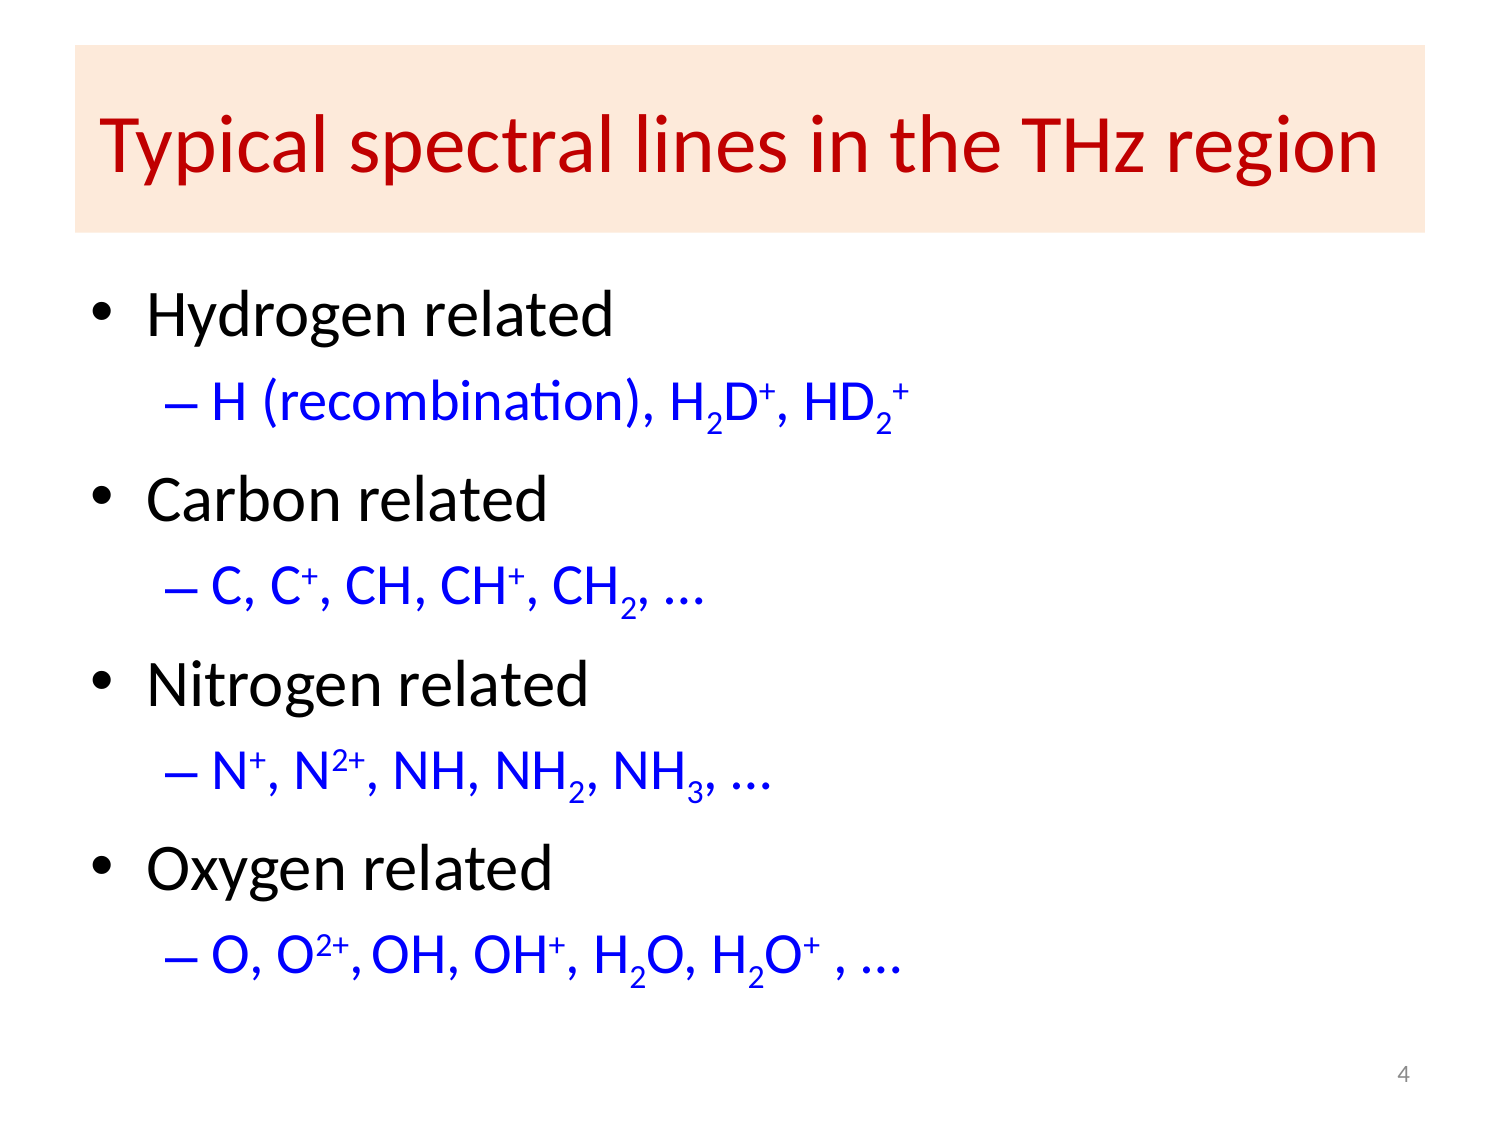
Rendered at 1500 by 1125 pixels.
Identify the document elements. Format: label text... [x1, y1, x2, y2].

title Typical spectral lines in the THz region [75, 45, 1425, 233]
slide_number 4 [1074, 1042, 1425, 1103]
list Hydrogen related H (recombination), H2D+, HD2+ Carbon related C, C+, CH, CH+, CH2, … Nitrogen related N+, N2+, NH, NH2, NH3, … Oxygen related O, O2+, OH, OH+, H2O, H2O+ , … [75, 262, 1425, 1088]
